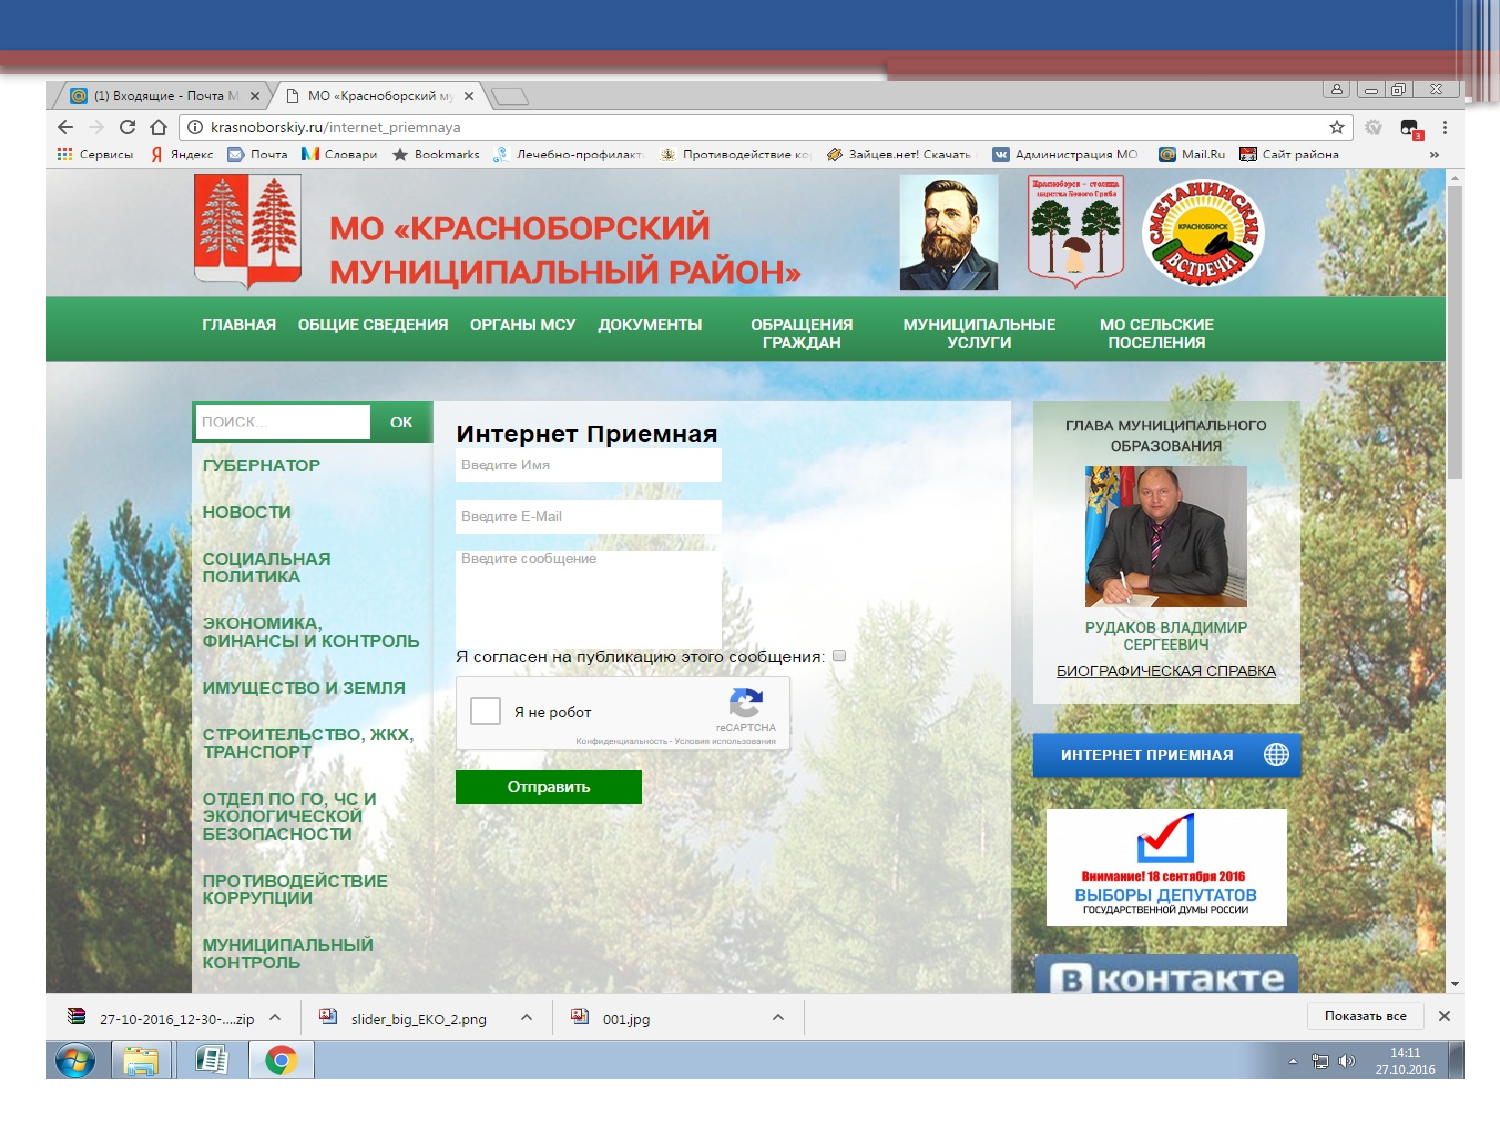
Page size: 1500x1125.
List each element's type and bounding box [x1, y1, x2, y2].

list [46, 81, 1466, 1079]
